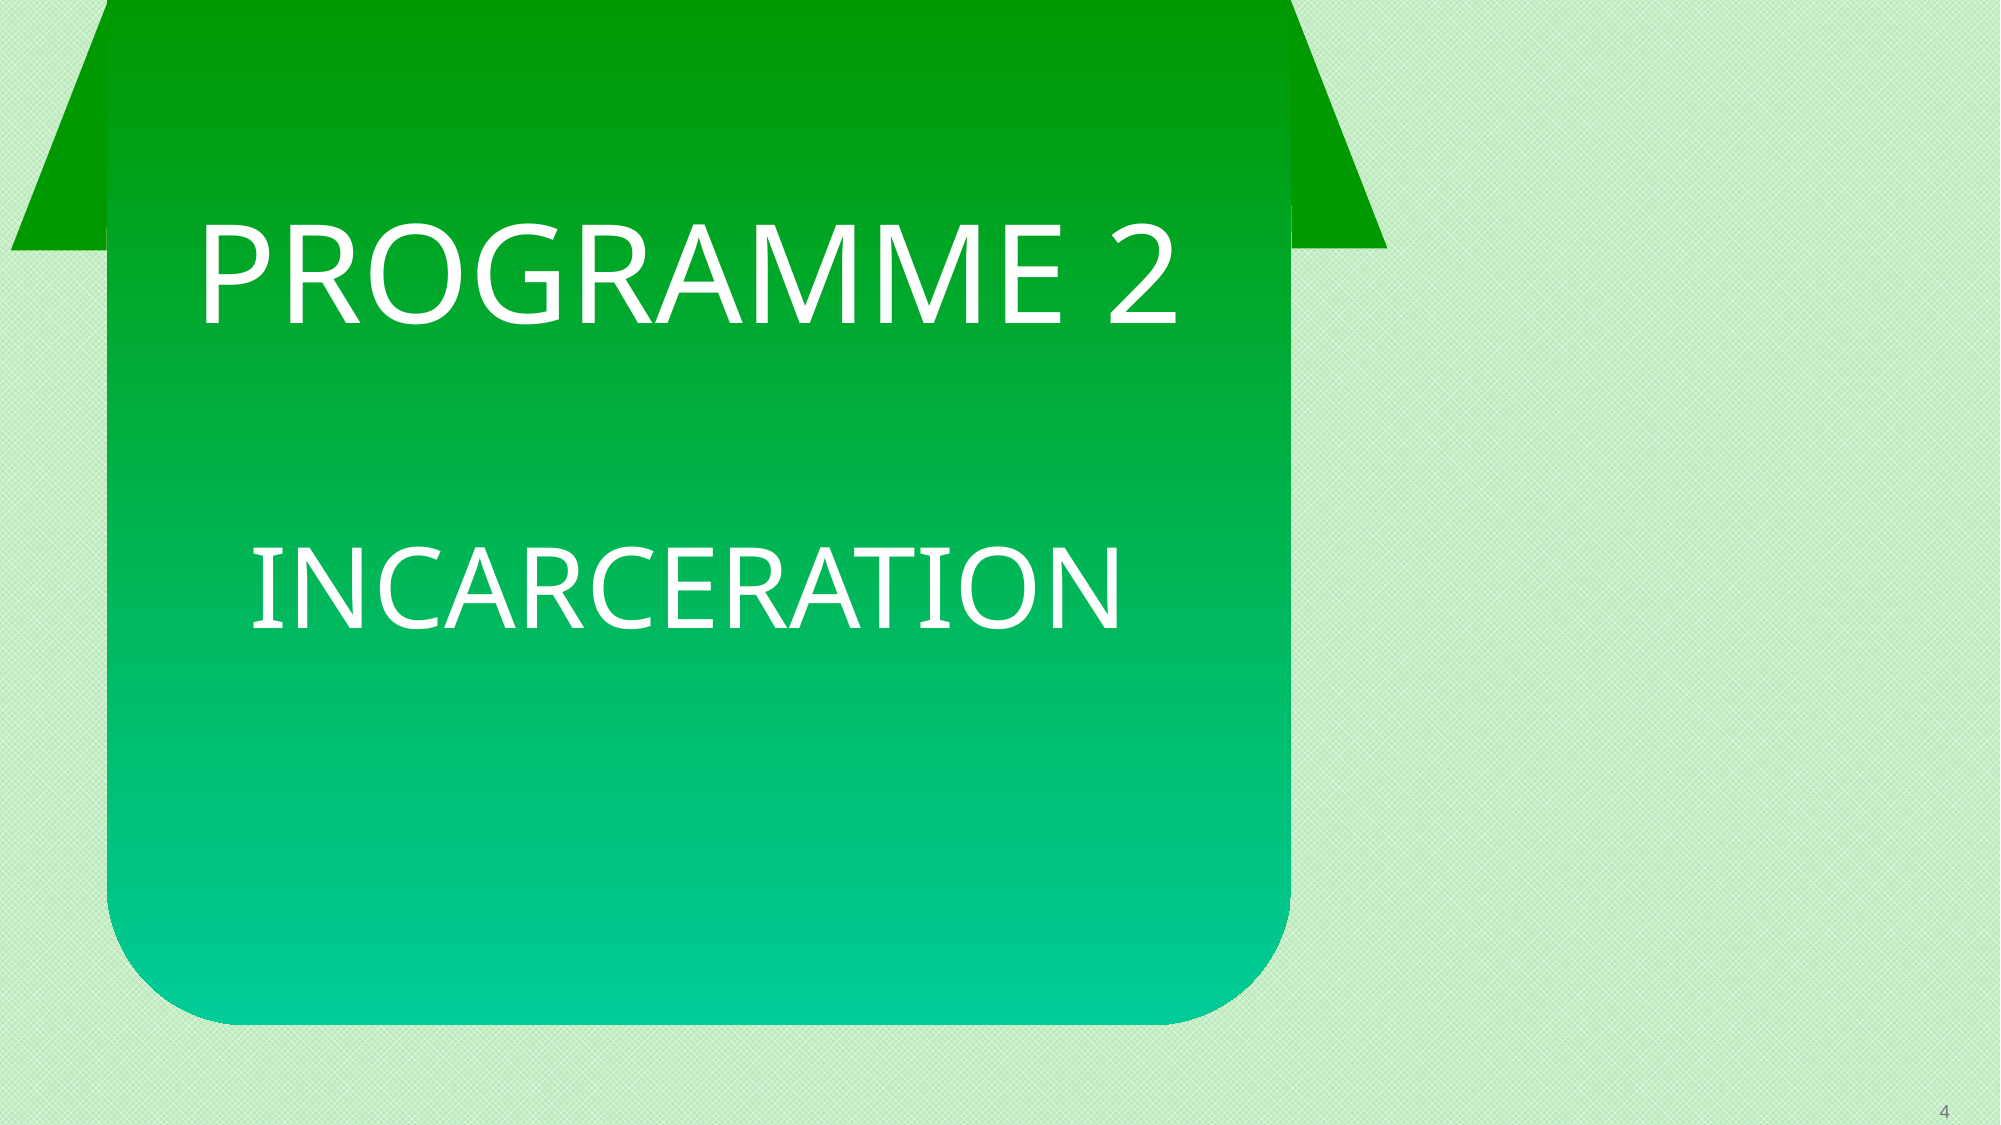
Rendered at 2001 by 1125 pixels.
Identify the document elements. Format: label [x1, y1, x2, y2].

text_box [10, 0, 1388, 1026]
